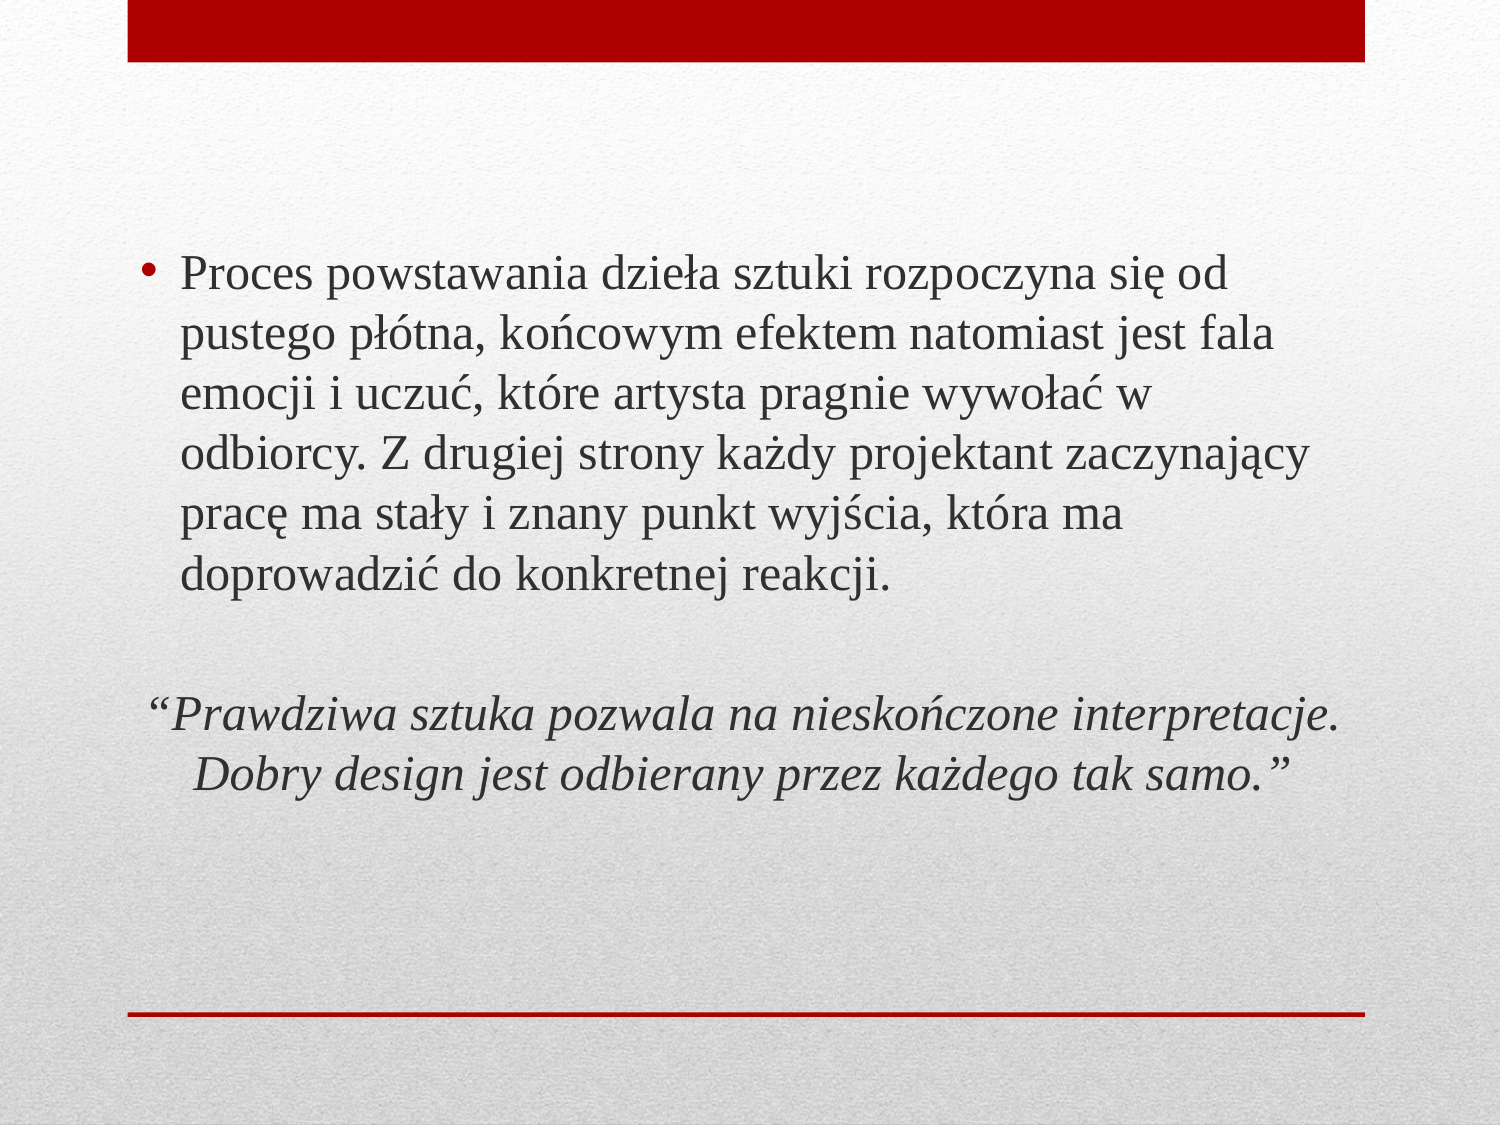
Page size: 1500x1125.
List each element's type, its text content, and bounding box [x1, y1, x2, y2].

list Proces powstawania dzieła sztuki rozpoczyna się od pustego płótna, końcowym efektem natomiast jest fala emocji i uczuć, które artysta pragnie wywołać w odbiorcy. Z drugiej strony każdy projektant zaczynający pracę ma stały i znany punkt wyjścia, która ma doprowadzić do konkretnej reakcji. “Prawdziwa sztuka pozwala na nieskończone interpretacje. Dobry design jest odbierany przez każdego tak samo.” [125, 231, 1363, 870]
